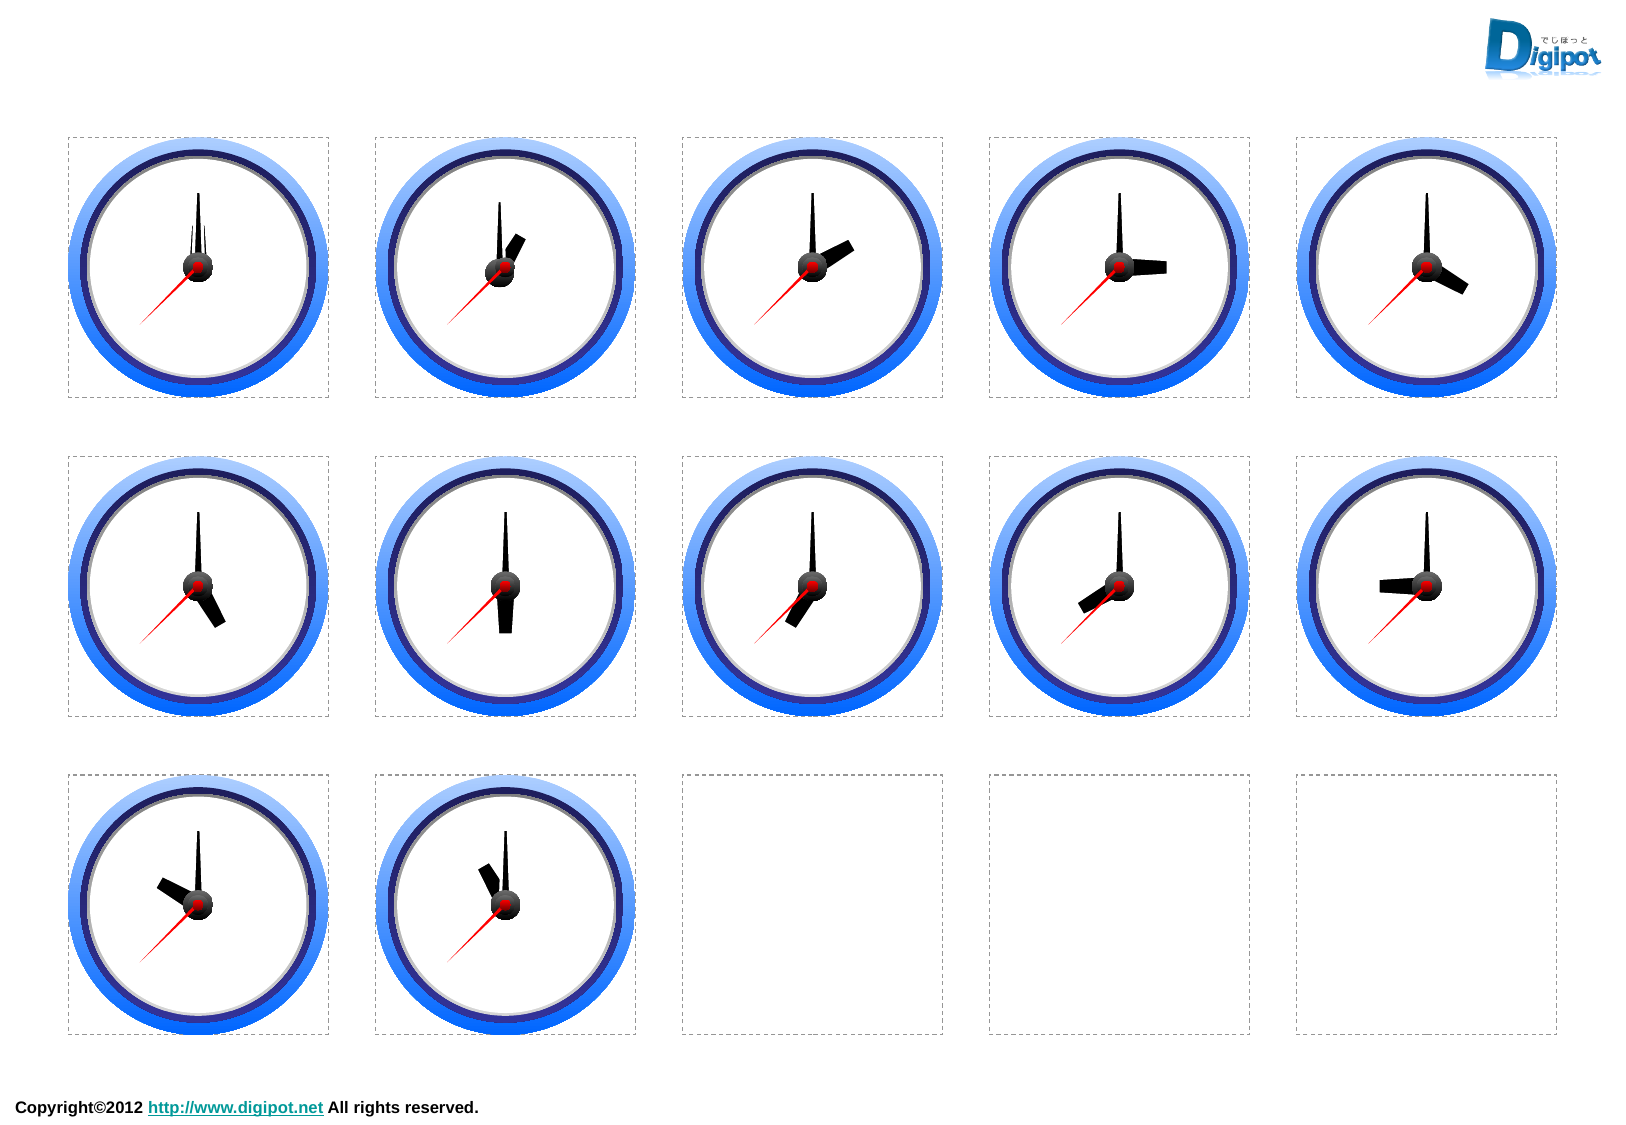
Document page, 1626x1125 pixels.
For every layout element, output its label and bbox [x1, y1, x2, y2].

text_box [989, 137, 1250, 398]
text_box [989, 456, 1250, 717]
picture [1485, 18, 1602, 82]
text_box [375, 456, 636, 717]
text_box [1296, 456, 1557, 717]
text_box [68, 456, 329, 717]
text_box [68, 137, 329, 398]
text_box [375, 137, 636, 398]
text_box [375, 774, 636, 1035]
text_box [1296, 137, 1557, 398]
text_box [682, 137, 943, 398]
text_box [682, 456, 943, 717]
text_box [68, 774, 329, 1035]
